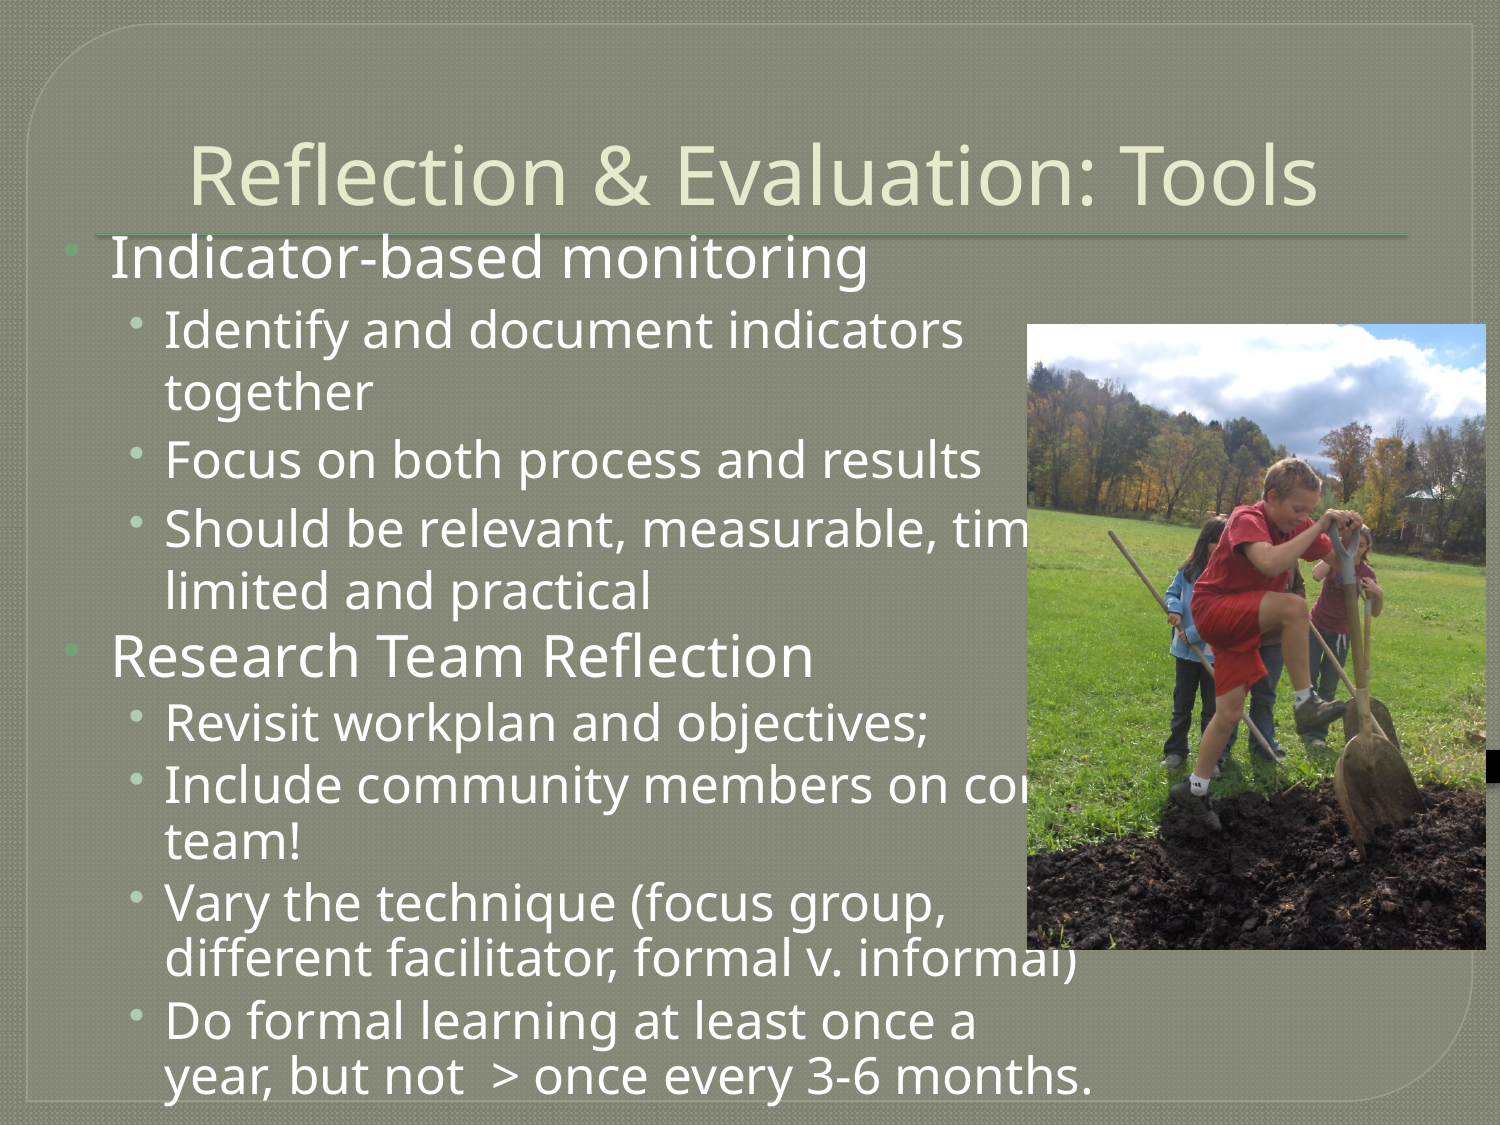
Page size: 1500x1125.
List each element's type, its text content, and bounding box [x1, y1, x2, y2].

list Indicator-based monitoring Identify and document indicators together Focus on both process and results Should be relevant, measurable, time-limited and practical Research Team Reflection Revisit workplan and objectives; Include community members on core team! Vary the technique (focus group, different facilitator, formal v. informal) Do formal learning at least once a year, but not > once every 3-6 months. [50, 212, 1113, 1125]
title Reflection & Evaluation: Tools [75, 41, 1425, 230]
text_box [1492, 749, 1500, 784]
picture [1027, 324, 1486, 951]
